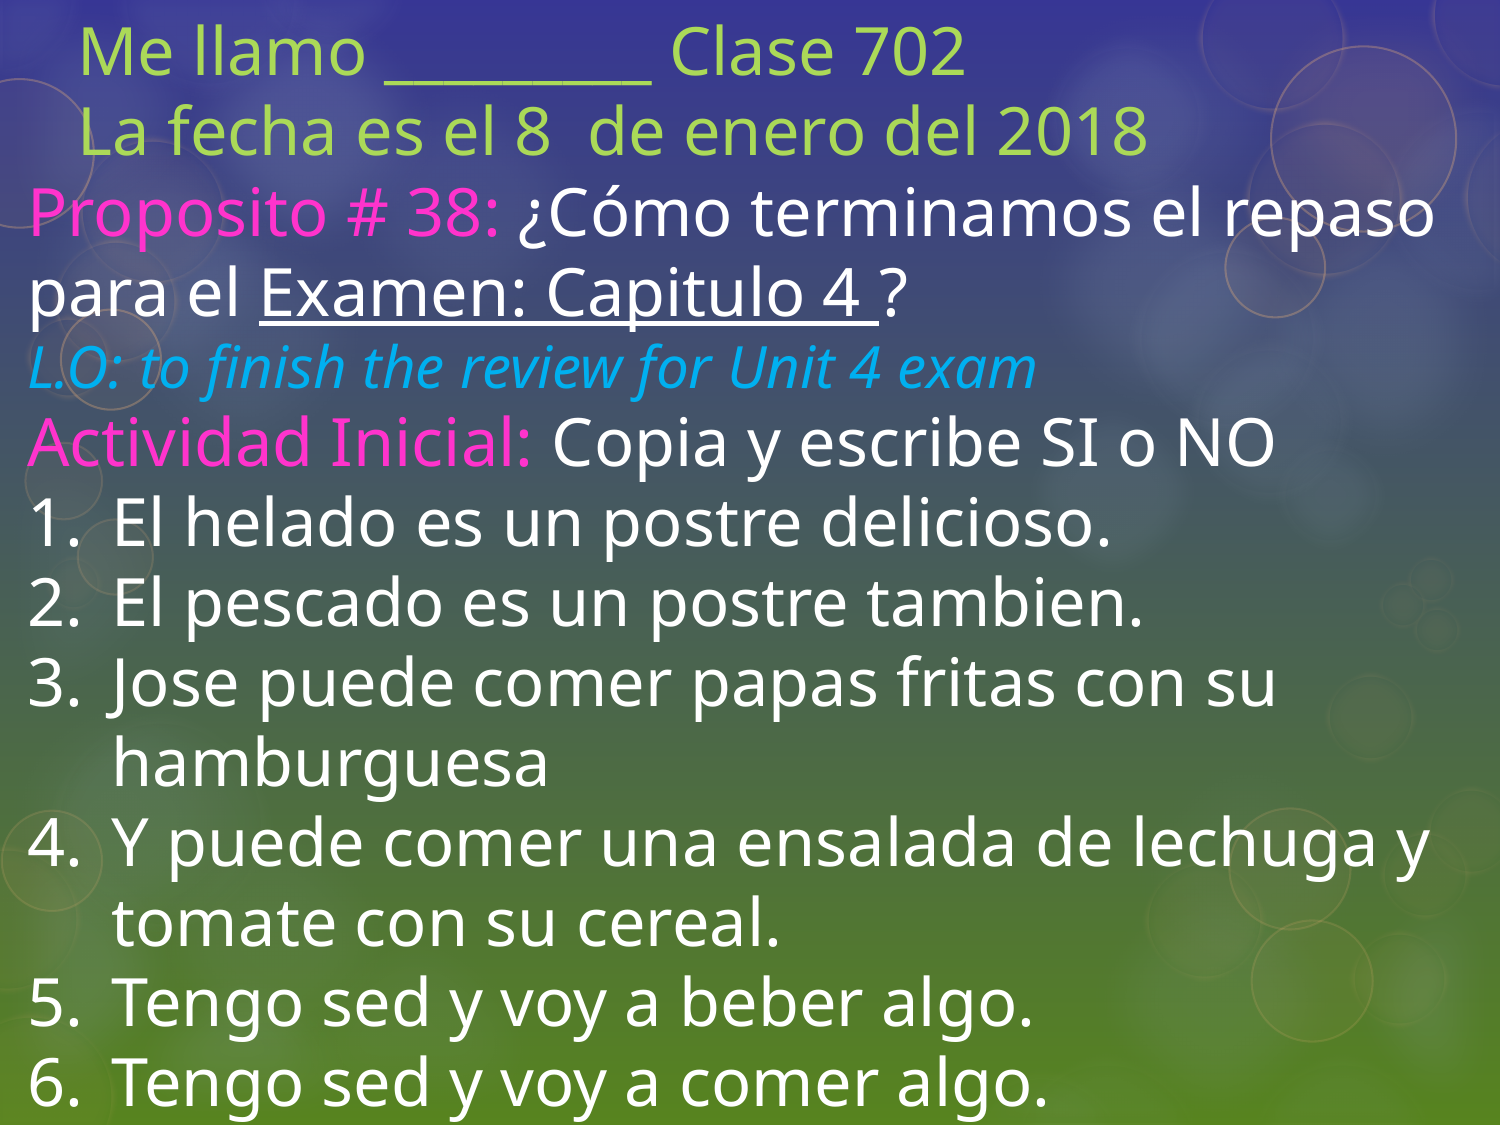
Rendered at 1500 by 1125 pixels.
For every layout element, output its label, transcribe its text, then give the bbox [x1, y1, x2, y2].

text_box Proposito # 38: ¿Cómo terminamos el repaso para el Examen: Capitulo 4 ? L.O: to finish the review for Unit 4 exam Actividad Inicial: Copia y escribe SI o NO El helado es un postre delicioso. El pescado es un postre tambien. Jose puede comer papas fritas con su hamburguesa Y puede comer una ensalada de lechuga y tomate con su cereal. Tengo sed y voy a beber algo. Tengo sed y voy a comer algo. [12, 162, 1488, 1125]
title Me llamo _________ Clase 702 La fecha es el 8 de enero del 2018 [62, 12, 1500, 165]
